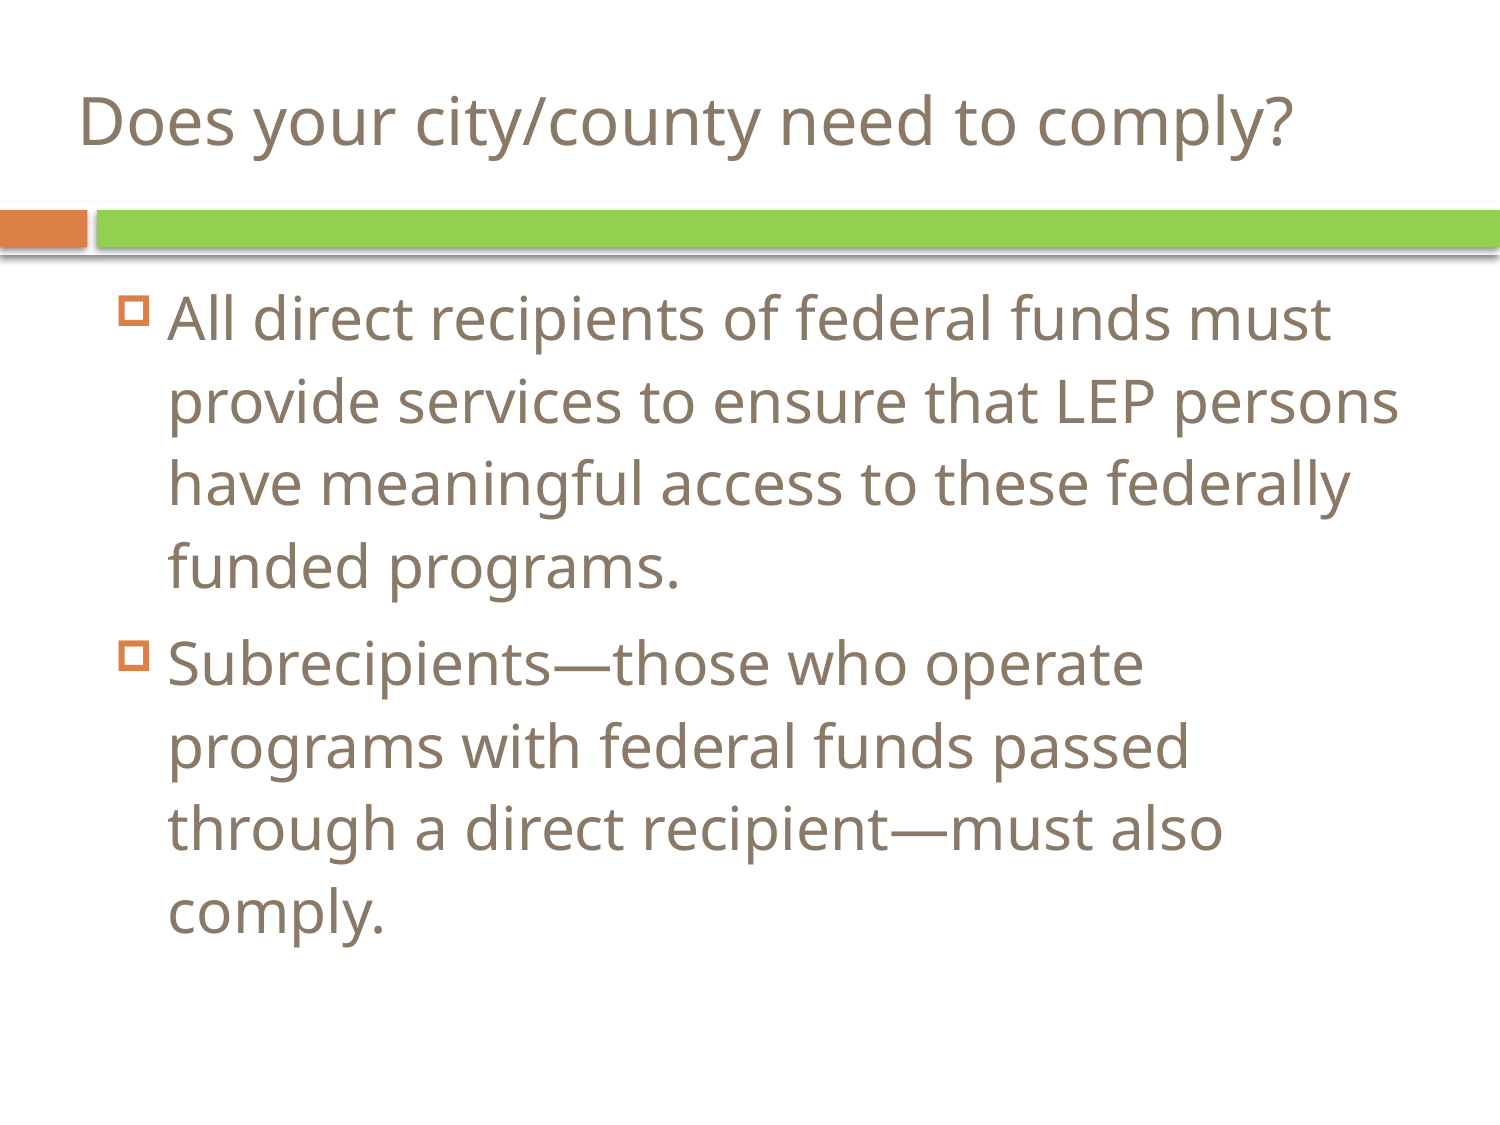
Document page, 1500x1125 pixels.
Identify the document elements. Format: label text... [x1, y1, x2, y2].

list All direct recipients of federal funds must provide services to ensure that LEP persons have meaningful access to these federally funded programs. Subrecipients—those who operate programs with federal funds passed through a direct recipient—must also comply. [100, 262, 1438, 1000]
title Does your city/county need to comply? [62, 37, 1438, 200]
